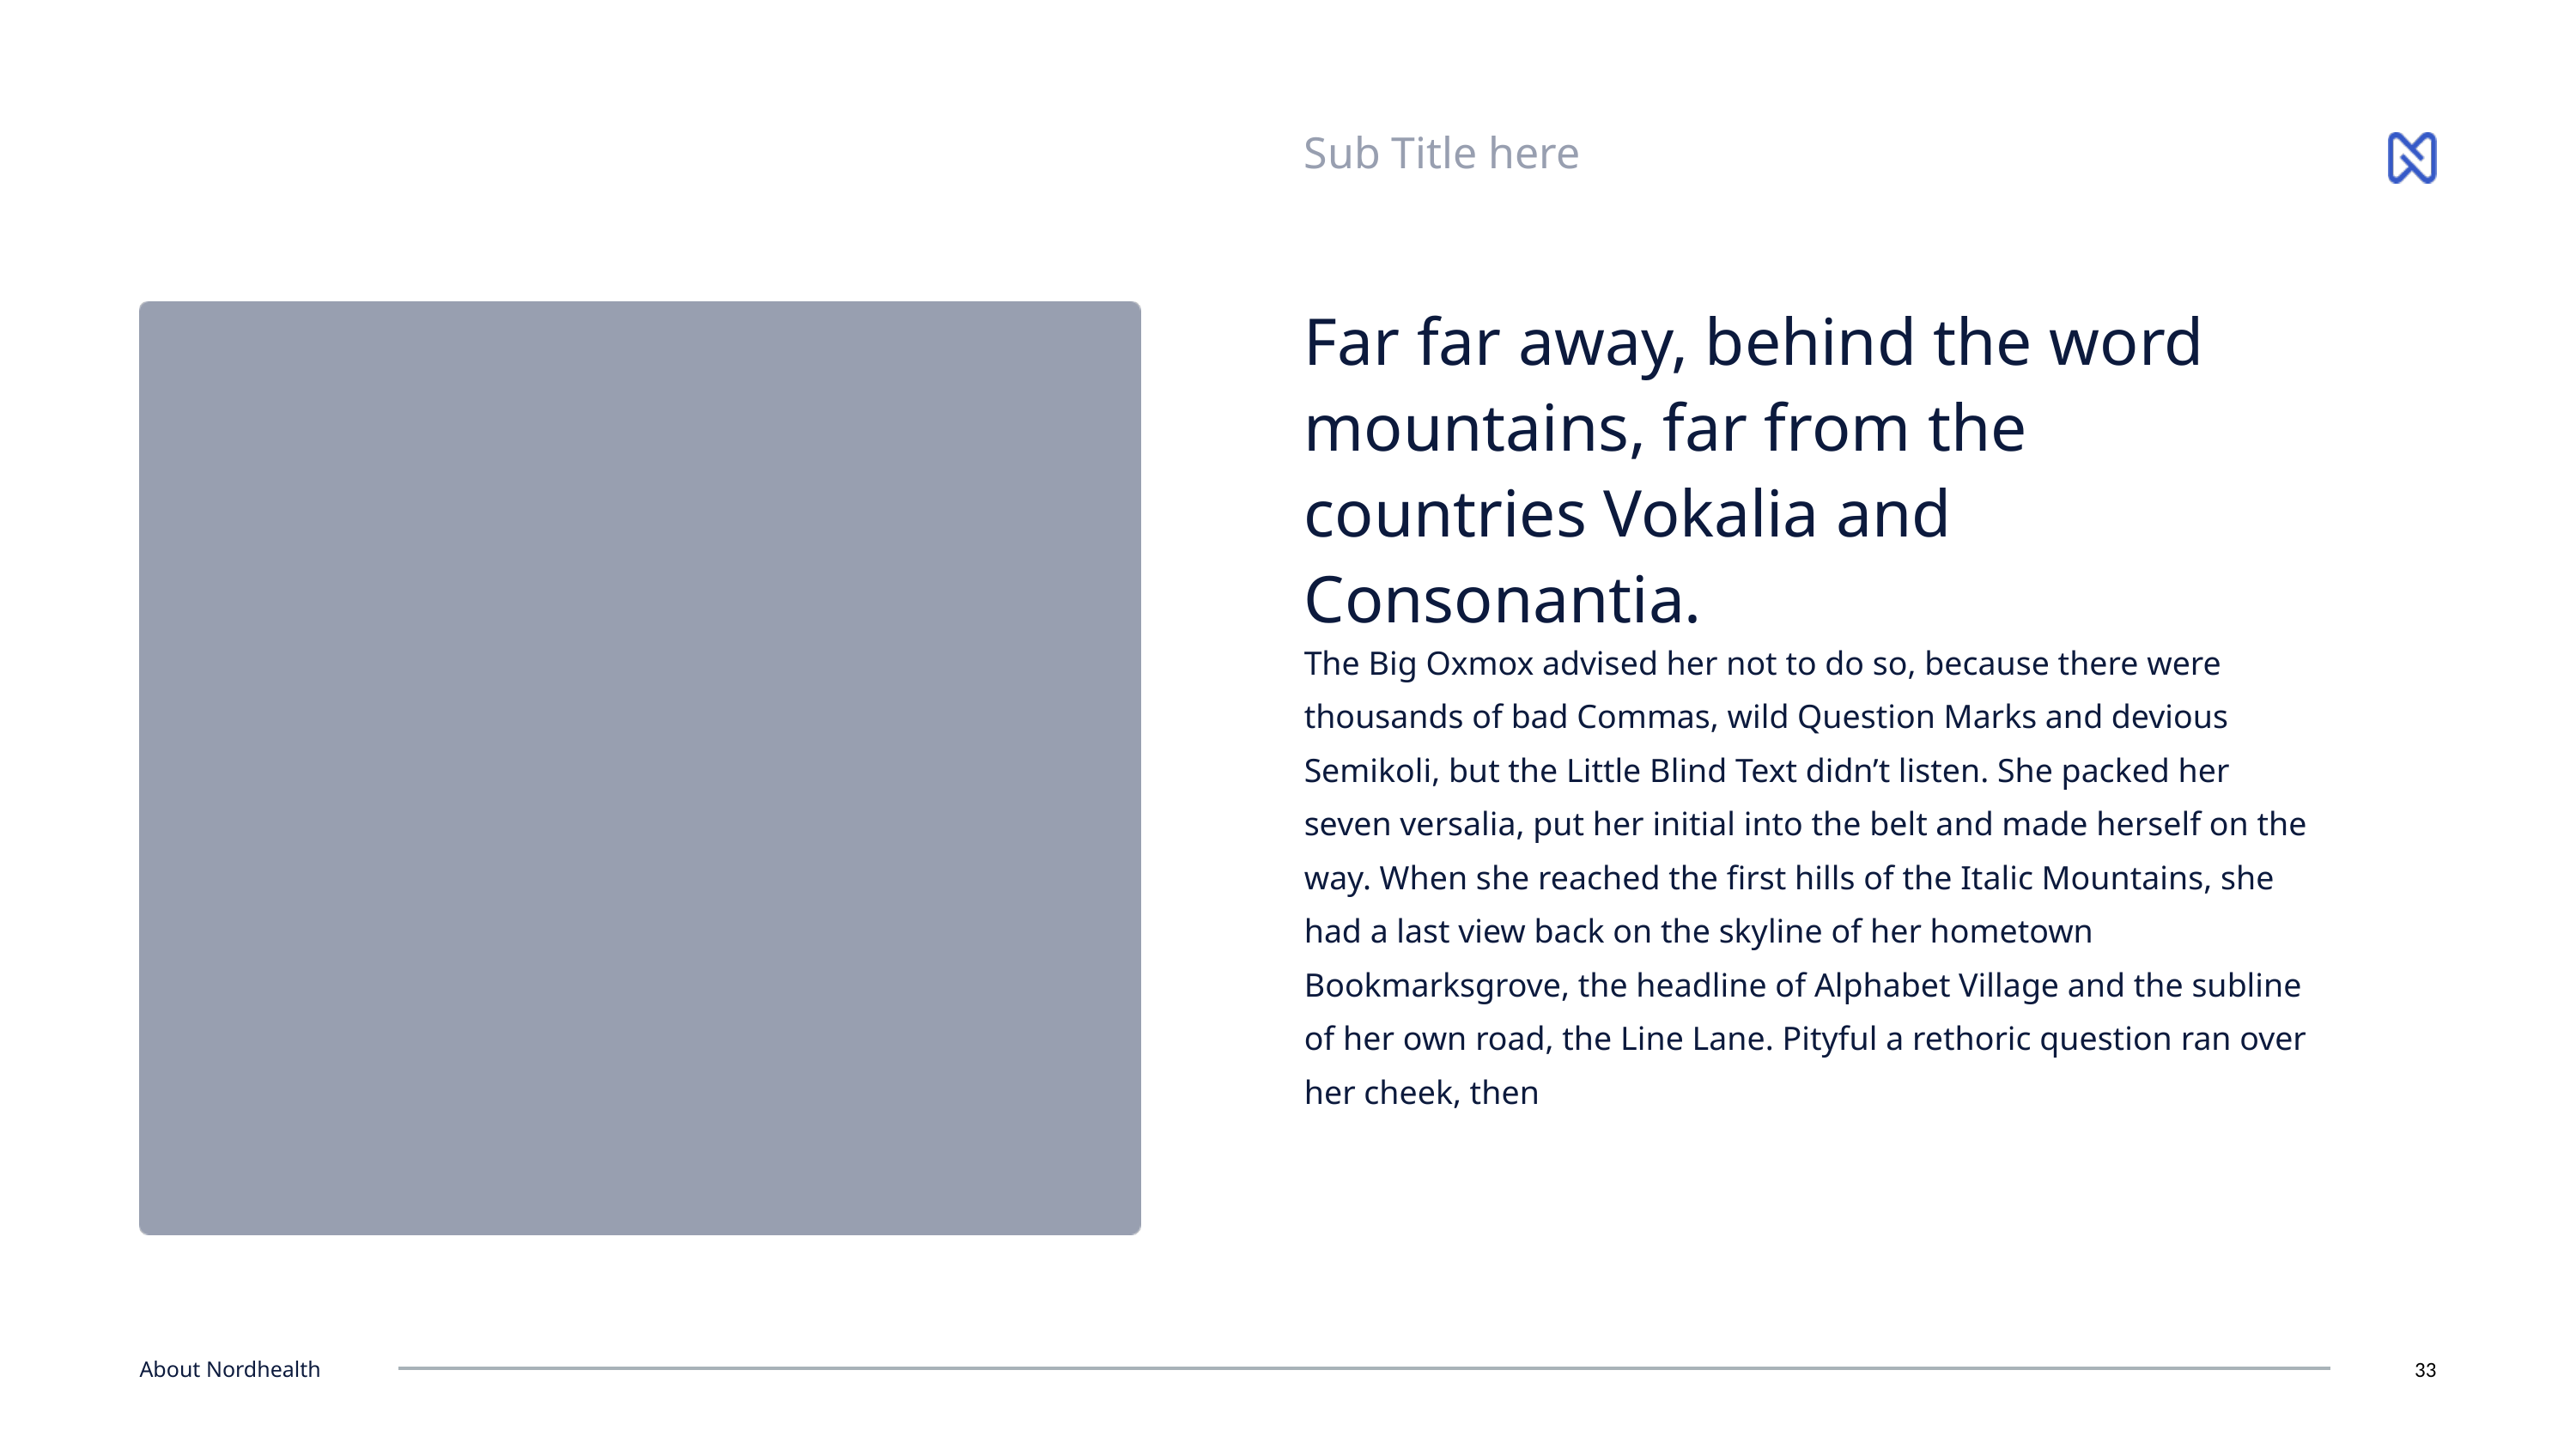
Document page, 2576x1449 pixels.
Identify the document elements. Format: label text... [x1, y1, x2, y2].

text_box Sub Title here [1303, 118, 2172, 178]
text_box Far far away, behind the word mountains, far from the countries Vokalia and Consonantia. [1303, 292, 2316, 627]
picture [139, 301, 1141, 1236]
picture [398, 1367, 2330, 1370]
picture [2388, 132, 2437, 184]
text_box About Nordhealth [139, 1343, 433, 1382]
text_box The Big Oxmox advised her not to do so, because there were thousands of bad Commas, wild Question Marks and devious Semikoli, but the Little Blind Text didn’t listen. She packed her seven versalia, put her initial into the belt and made herself on the way. When she reached the first hills of the Italic Mountains, she had a last view back on the skyline of her hometown Bookmarksgrove, the headline of Alphabet Village and the subline of her own road, the Line Lane. Pityful a rethoric question ran over her cheek, then [1303, 627, 2327, 1111]
text_box 33 [2150, 1343, 2437, 1382]
